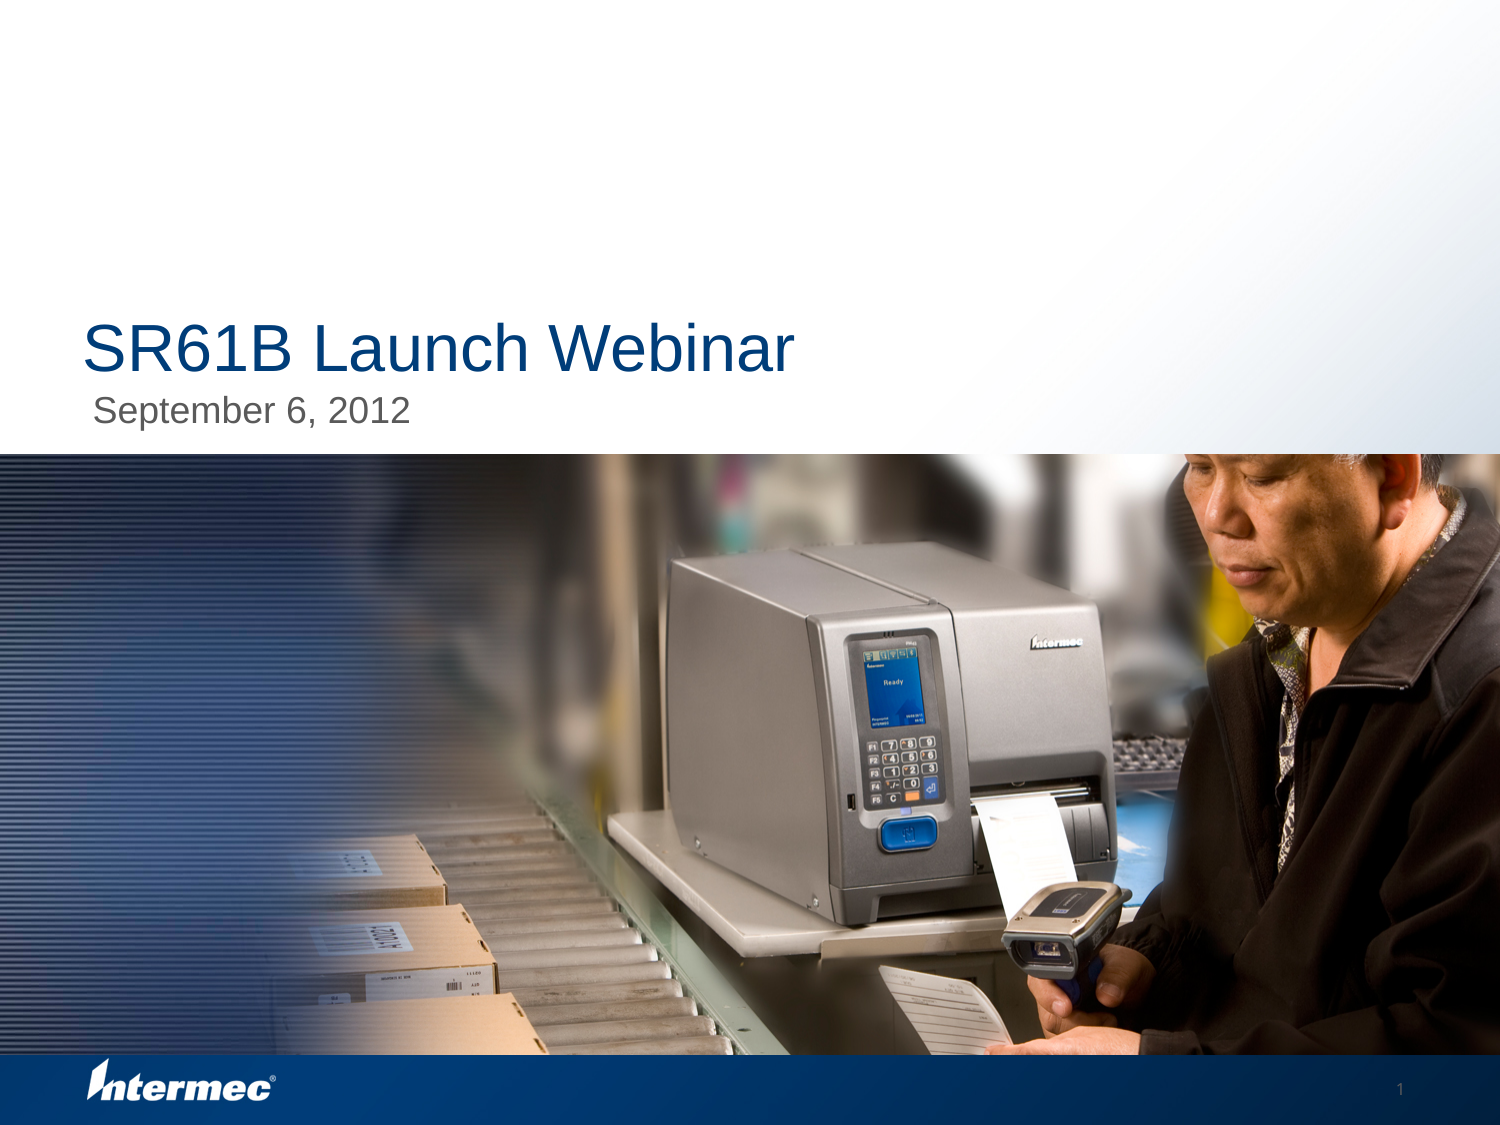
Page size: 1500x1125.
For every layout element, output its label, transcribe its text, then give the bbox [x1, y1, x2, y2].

subtitle September 6, 2012 [92, 386, 1428, 432]
picture [0, 0, 1500, 1125]
title SR61B Launch Webinar [67, 296, 1403, 393]
